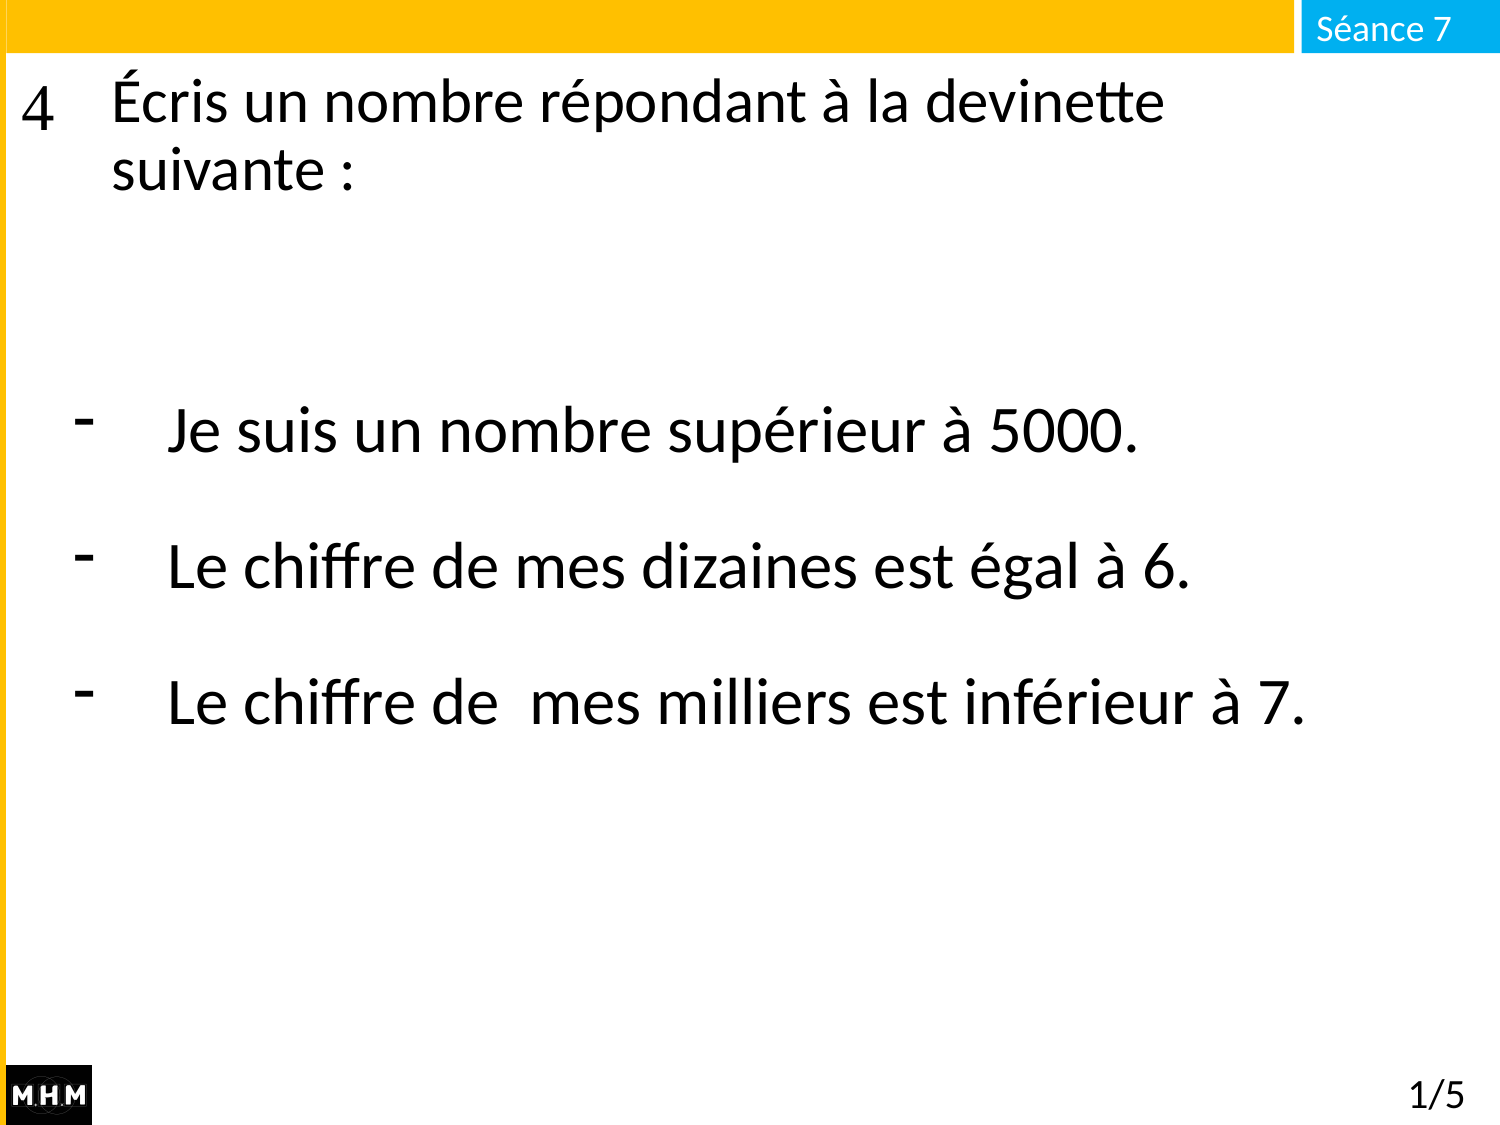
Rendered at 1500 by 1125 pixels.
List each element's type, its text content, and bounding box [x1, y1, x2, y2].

title Écris un nombre répondant à la devinette suivante : [96, 60, 1391, 213]
text_box Je suis un nombre supérieur à 5000. Le chiffre de mes dizaines est égal à 6. Le chiffre de mes milliers est inférieur à 7. [58, 331, 1404, 737]
list 1/5 [1373, 1064, 1500, 1125]
picture [6, 1065, 92, 1125]
